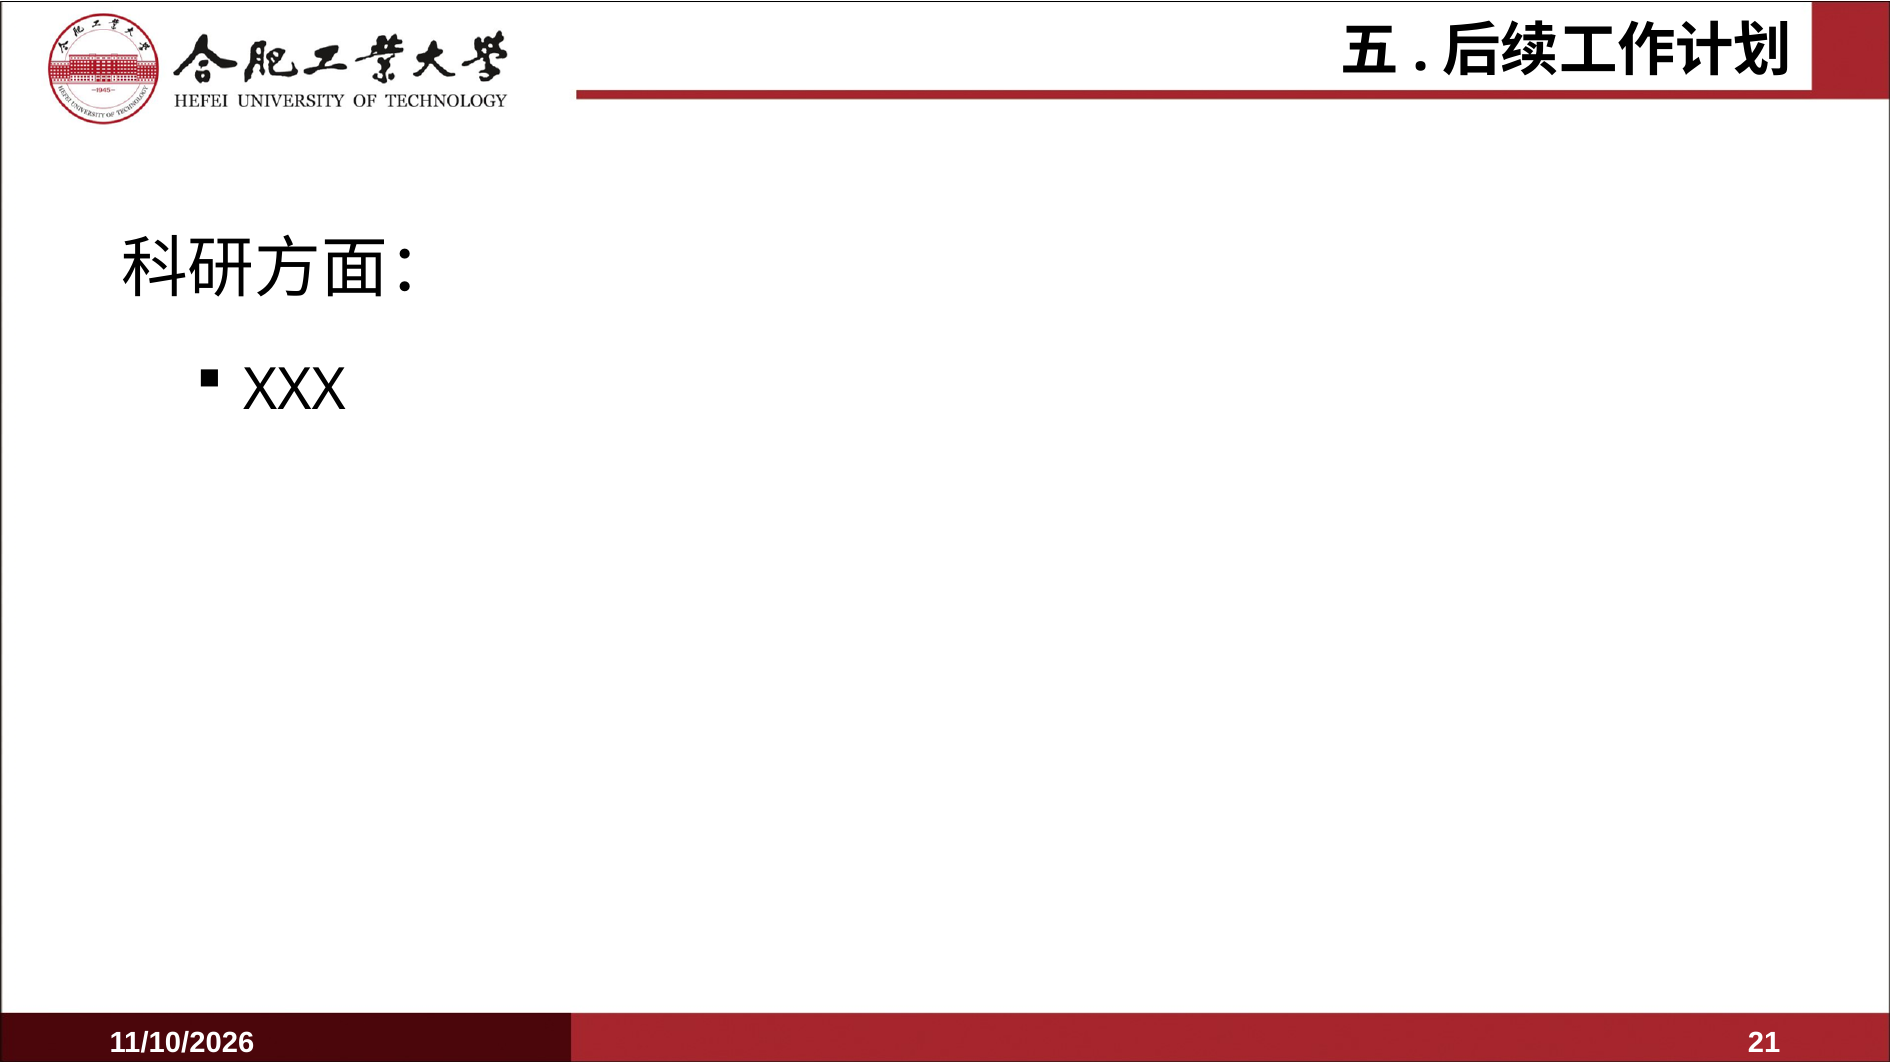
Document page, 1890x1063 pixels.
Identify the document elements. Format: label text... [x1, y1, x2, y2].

picture [0, 1, 1890, 1062]
title 五.后续工作计划 [587, 0, 1808, 95]
list 科研方面： XXX [106, 177, 1808, 922]
slide_number 20 [1354, 1015, 1796, 1063]
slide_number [94, 1015, 536, 1063]
